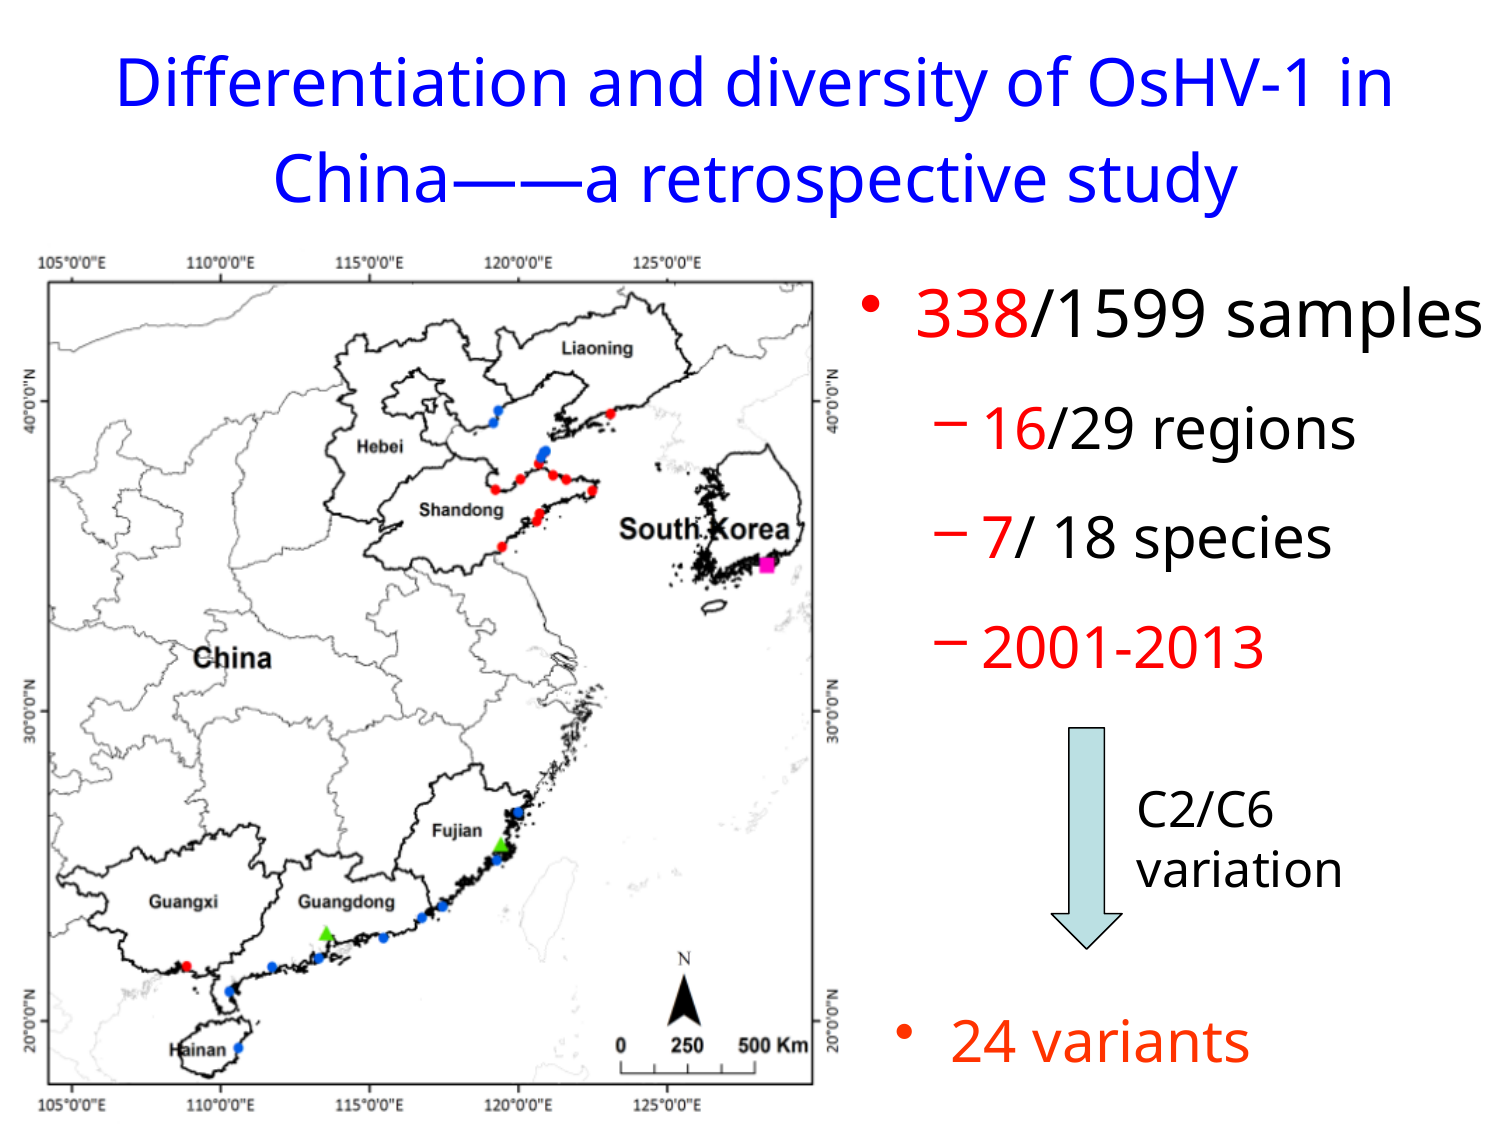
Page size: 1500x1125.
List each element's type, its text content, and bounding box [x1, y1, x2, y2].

title Differentiation and diversity of OsHV-1 in China——a retrospective study [41, 18, 1471, 221]
text_box 338/1599 samples 16/29 regions 7/ 18 species 2001-2013 [852, 231, 1500, 1106]
picture [0, 231, 852, 1125]
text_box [879, 727, 1500, 1083]
